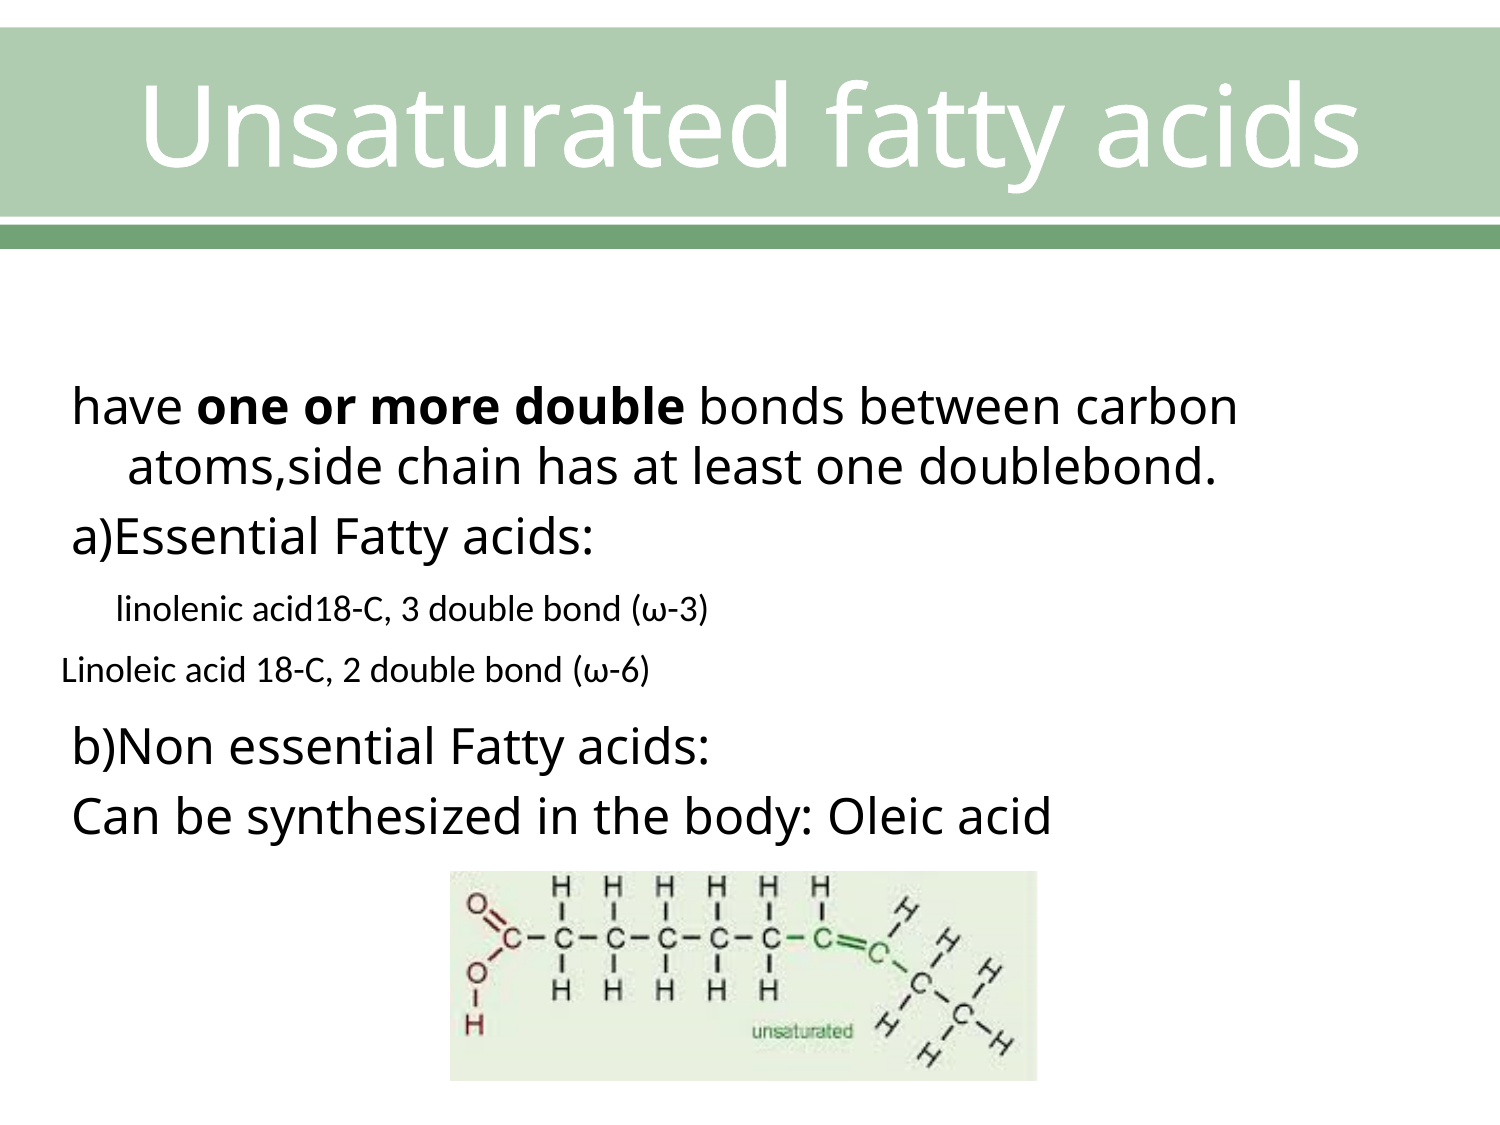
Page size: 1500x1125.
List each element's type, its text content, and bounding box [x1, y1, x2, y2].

text_box have one or more double bonds between carbon atoms,side chain has at least one doublebond. a)Essential Fatty acids: b)Non essential Fatty acids: Can be synthesized in the body: Oleic acid [56, 366, 1500, 1125]
text_box Linoleic acid 18-C, 2 double bond (ω-6) [46, 637, 667, 698]
text_box linolenic acid18-C, 3 double bond (ω-3) [100, 576, 725, 637]
title Unsaturated fatty acids [75, 29, 1425, 213]
picture [449, 871, 1038, 1081]
